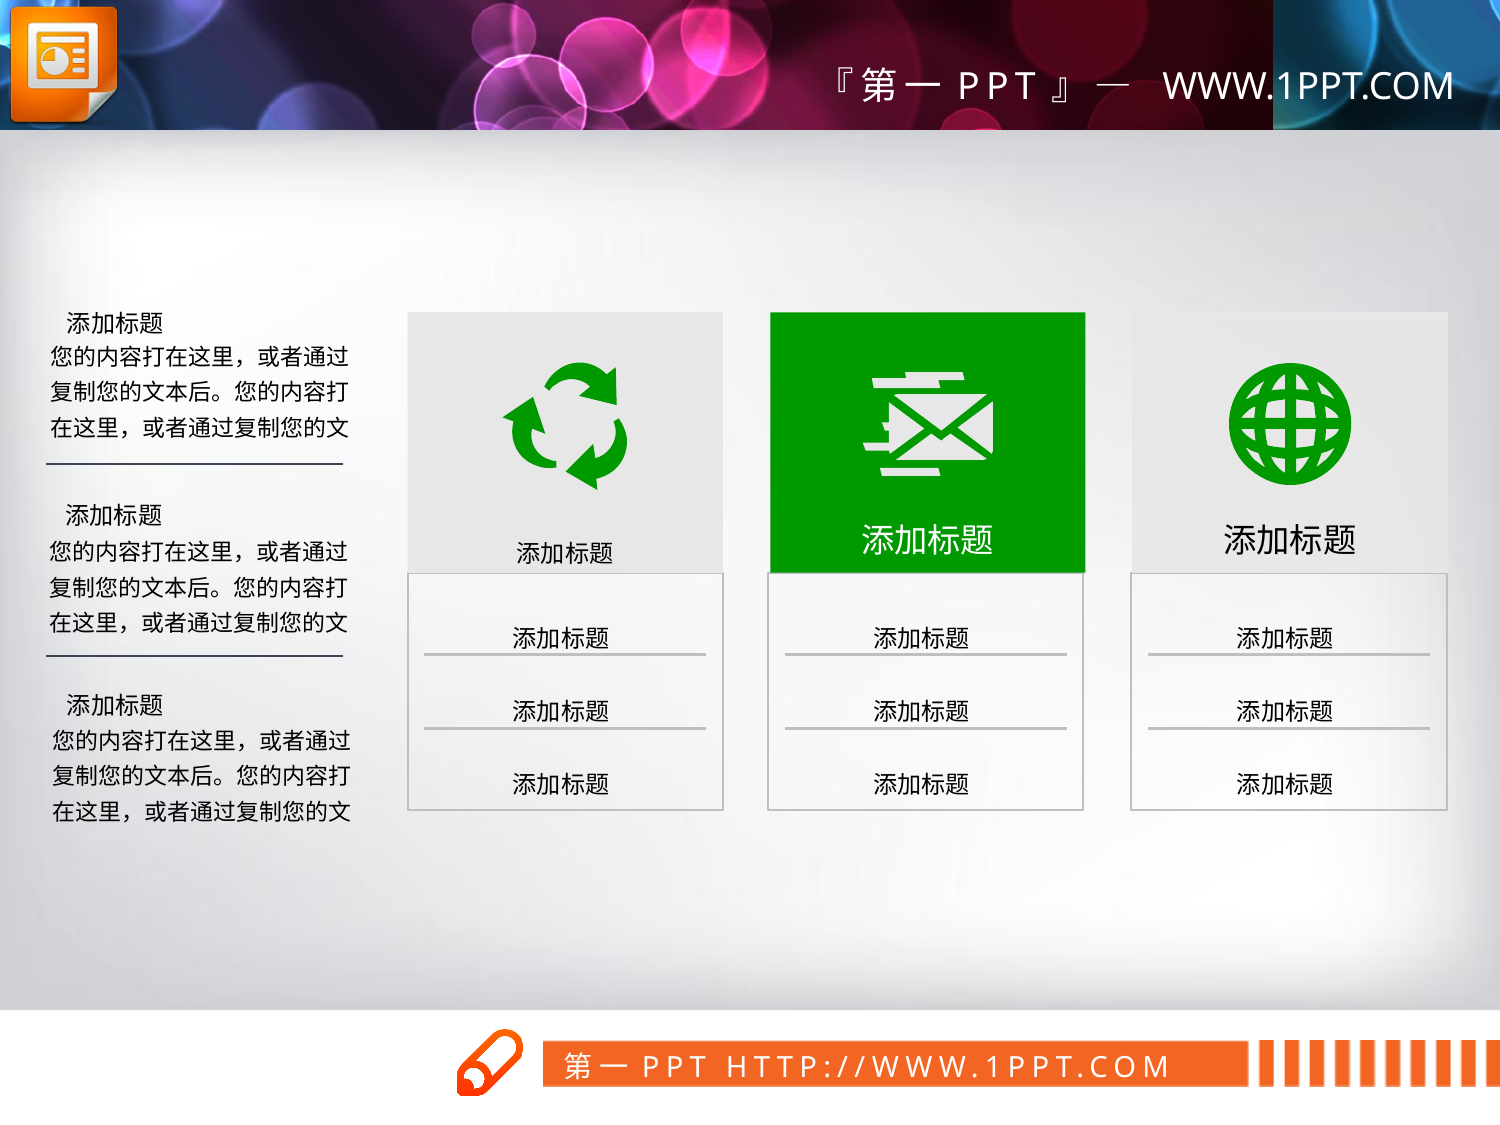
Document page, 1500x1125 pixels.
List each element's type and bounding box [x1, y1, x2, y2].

text_box [29, 473, 366, 646]
text_box [769, 312, 1086, 573]
picture [0, 0, 1500, 1012]
text_box [1131, 579, 1447, 811]
text_box [407, 580, 724, 811]
text_box [1132, 312, 1448, 573]
text_box [407, 312, 724, 573]
picture [543, 1040, 1500, 1087]
text_box [30, 664, 369, 835]
text_box [30, 281, 367, 451]
text_box [767, 579, 1084, 811]
